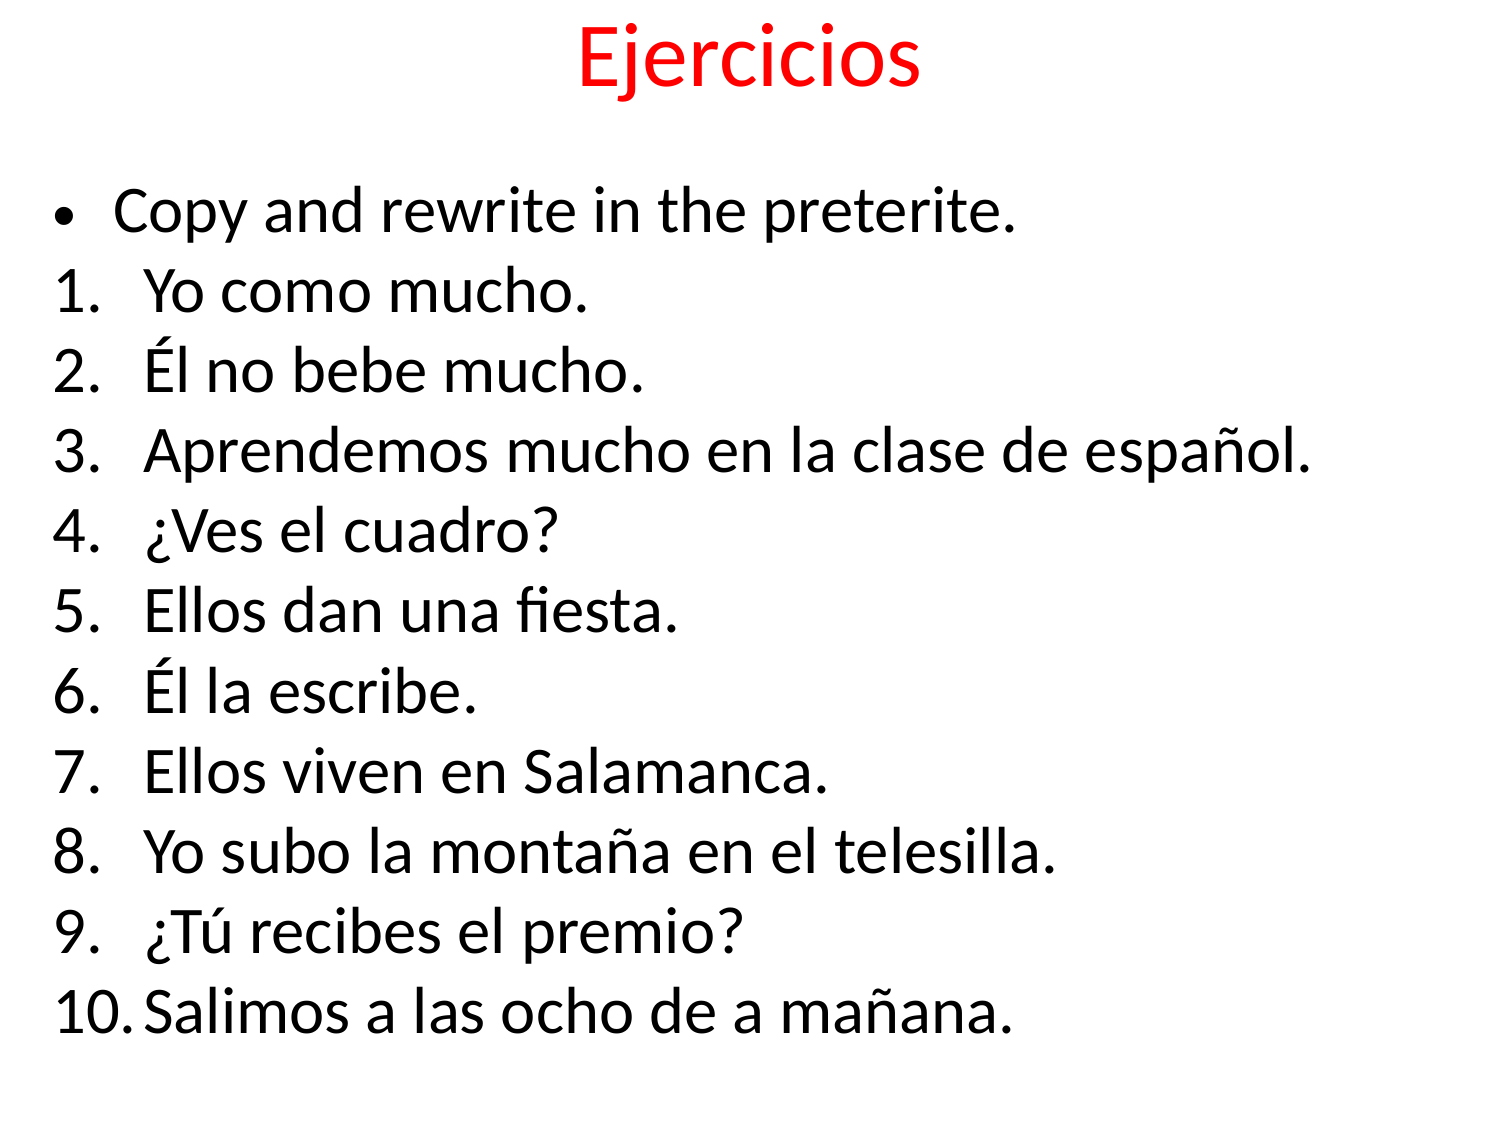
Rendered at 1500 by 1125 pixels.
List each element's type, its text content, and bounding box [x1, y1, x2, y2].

text_box Ejercicios [74, 0, 1425, 175]
text_box Copy and rewrite in the preterite. Yo como mucho. Él no bebe mucho. Aprendemos mucho en la clase de español. ¿Ves el cuadro? Ellos dan una fiesta. Él la escribe. Ellos viven en Salamanca. Yo subo la montaña en el telesilla. ¿Tú recibes el premio? Salimos a las ocho de a mañana. [37, 174, 1450, 1088]
